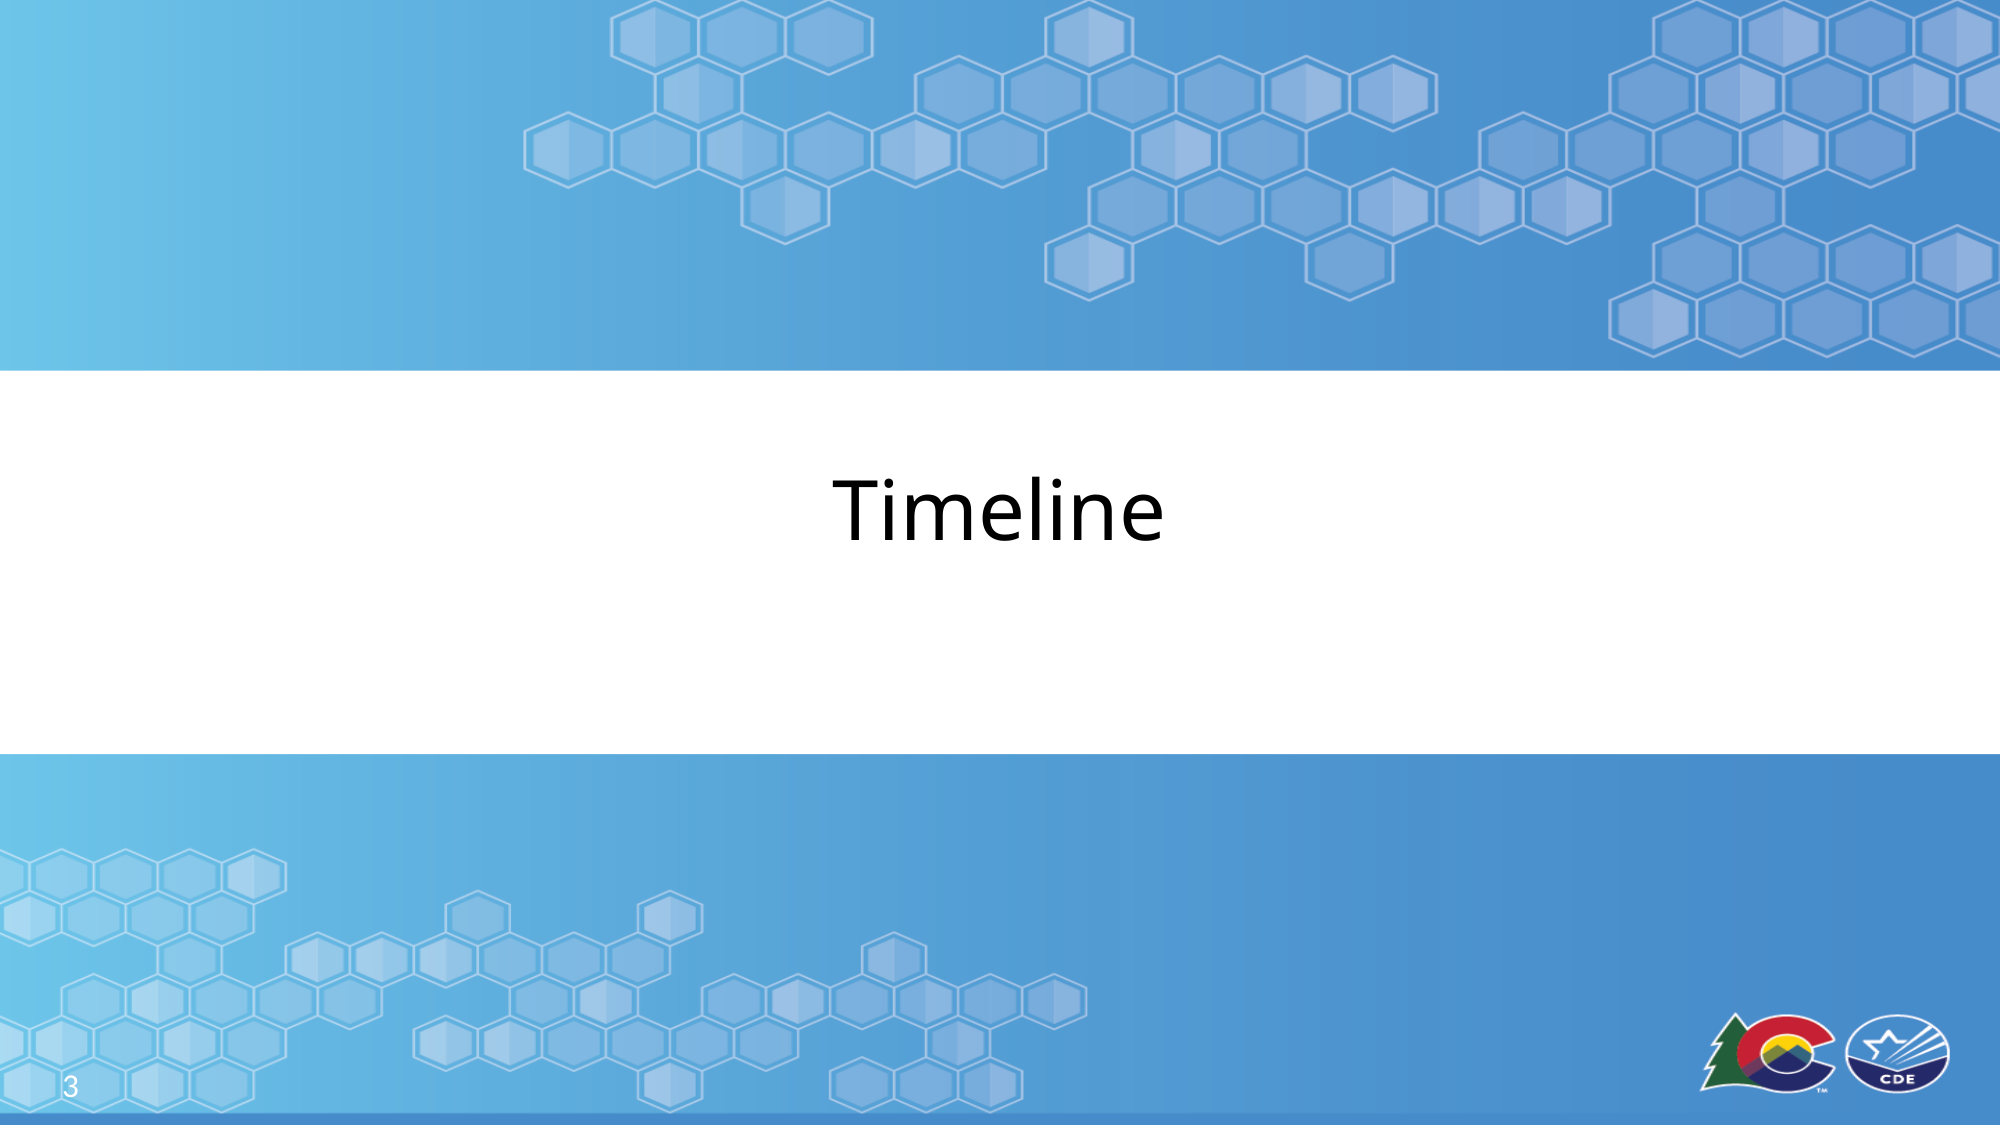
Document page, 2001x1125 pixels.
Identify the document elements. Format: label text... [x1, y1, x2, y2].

slide_number 3 [47, 1054, 498, 1115]
picture [0, 0, 2000, 370]
picture [0, 755, 2000, 1125]
title Timeline [0, 370, 2000, 755]
